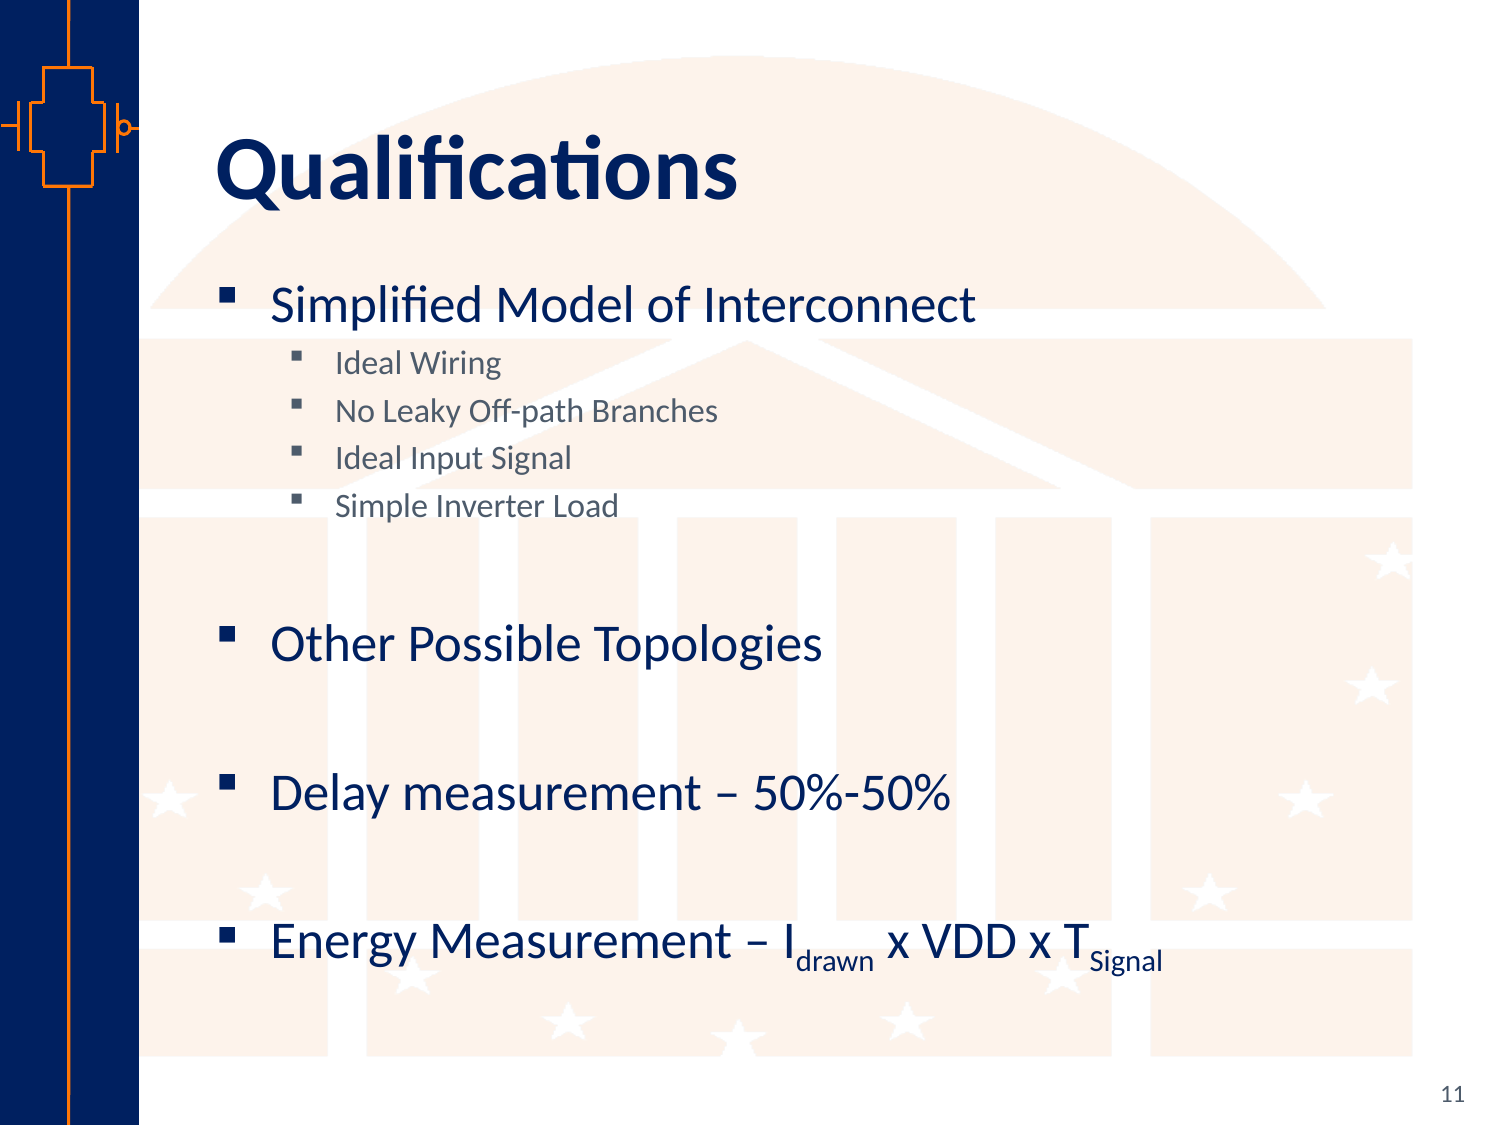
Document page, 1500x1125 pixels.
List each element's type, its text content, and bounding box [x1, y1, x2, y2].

title Qualifications [200, 37, 1388, 225]
slide_number 11 [1425, 1062, 1488, 1123]
list Simplified Model of Interconnect Ideal Wiring No Leaky Off-path Branches Ideal Input Signal Simple Inverter Load Other Possible Topologies Delay measurement – 50%-50% Energy Measurement – Idrawn x VDD x TSignal [200, 262, 1425, 988]
